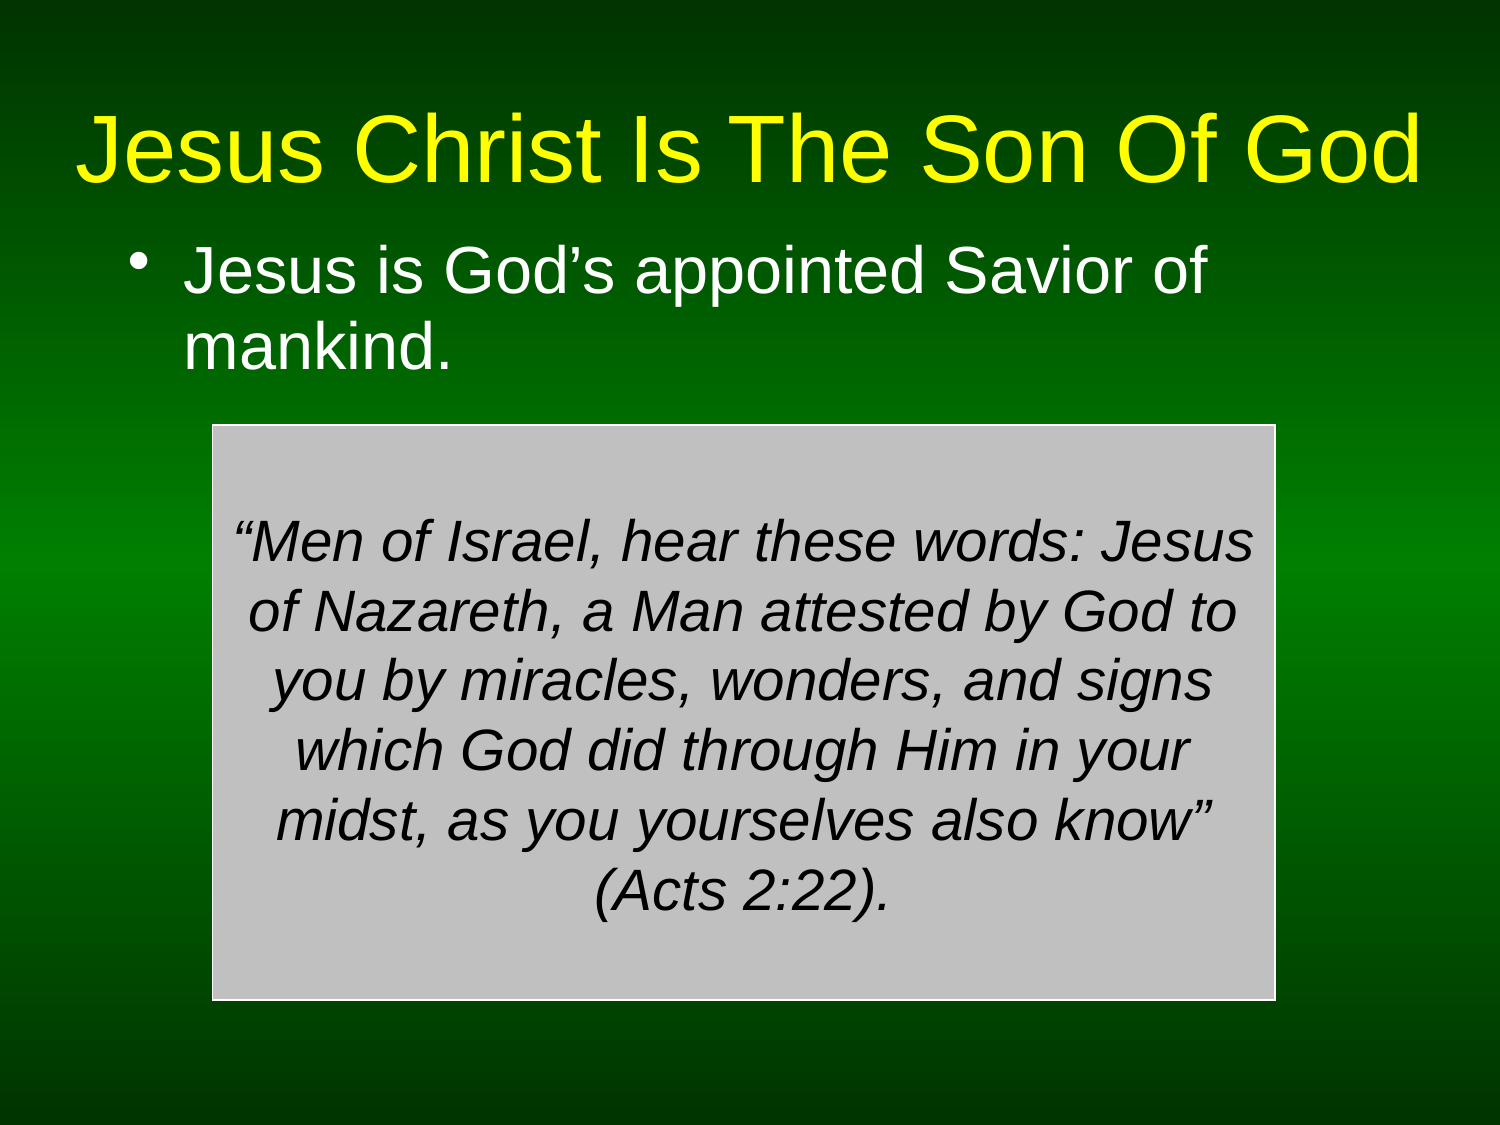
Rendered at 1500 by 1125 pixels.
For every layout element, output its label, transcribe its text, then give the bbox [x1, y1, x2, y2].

list Jesus is God’s appointed Savior of mankind. [112, 224, 1463, 1125]
title Jesus Christ Is The Son Of God [37, 50, 1463, 238]
text_box “Men of Israel, hear these words: Jesus of Nazareth, a Man attested by God to you by miracles, wonders, and signs which God did through Him in your midst, as you yourselves also know” (Acts 2:22). [212, 425, 1275, 1000]
